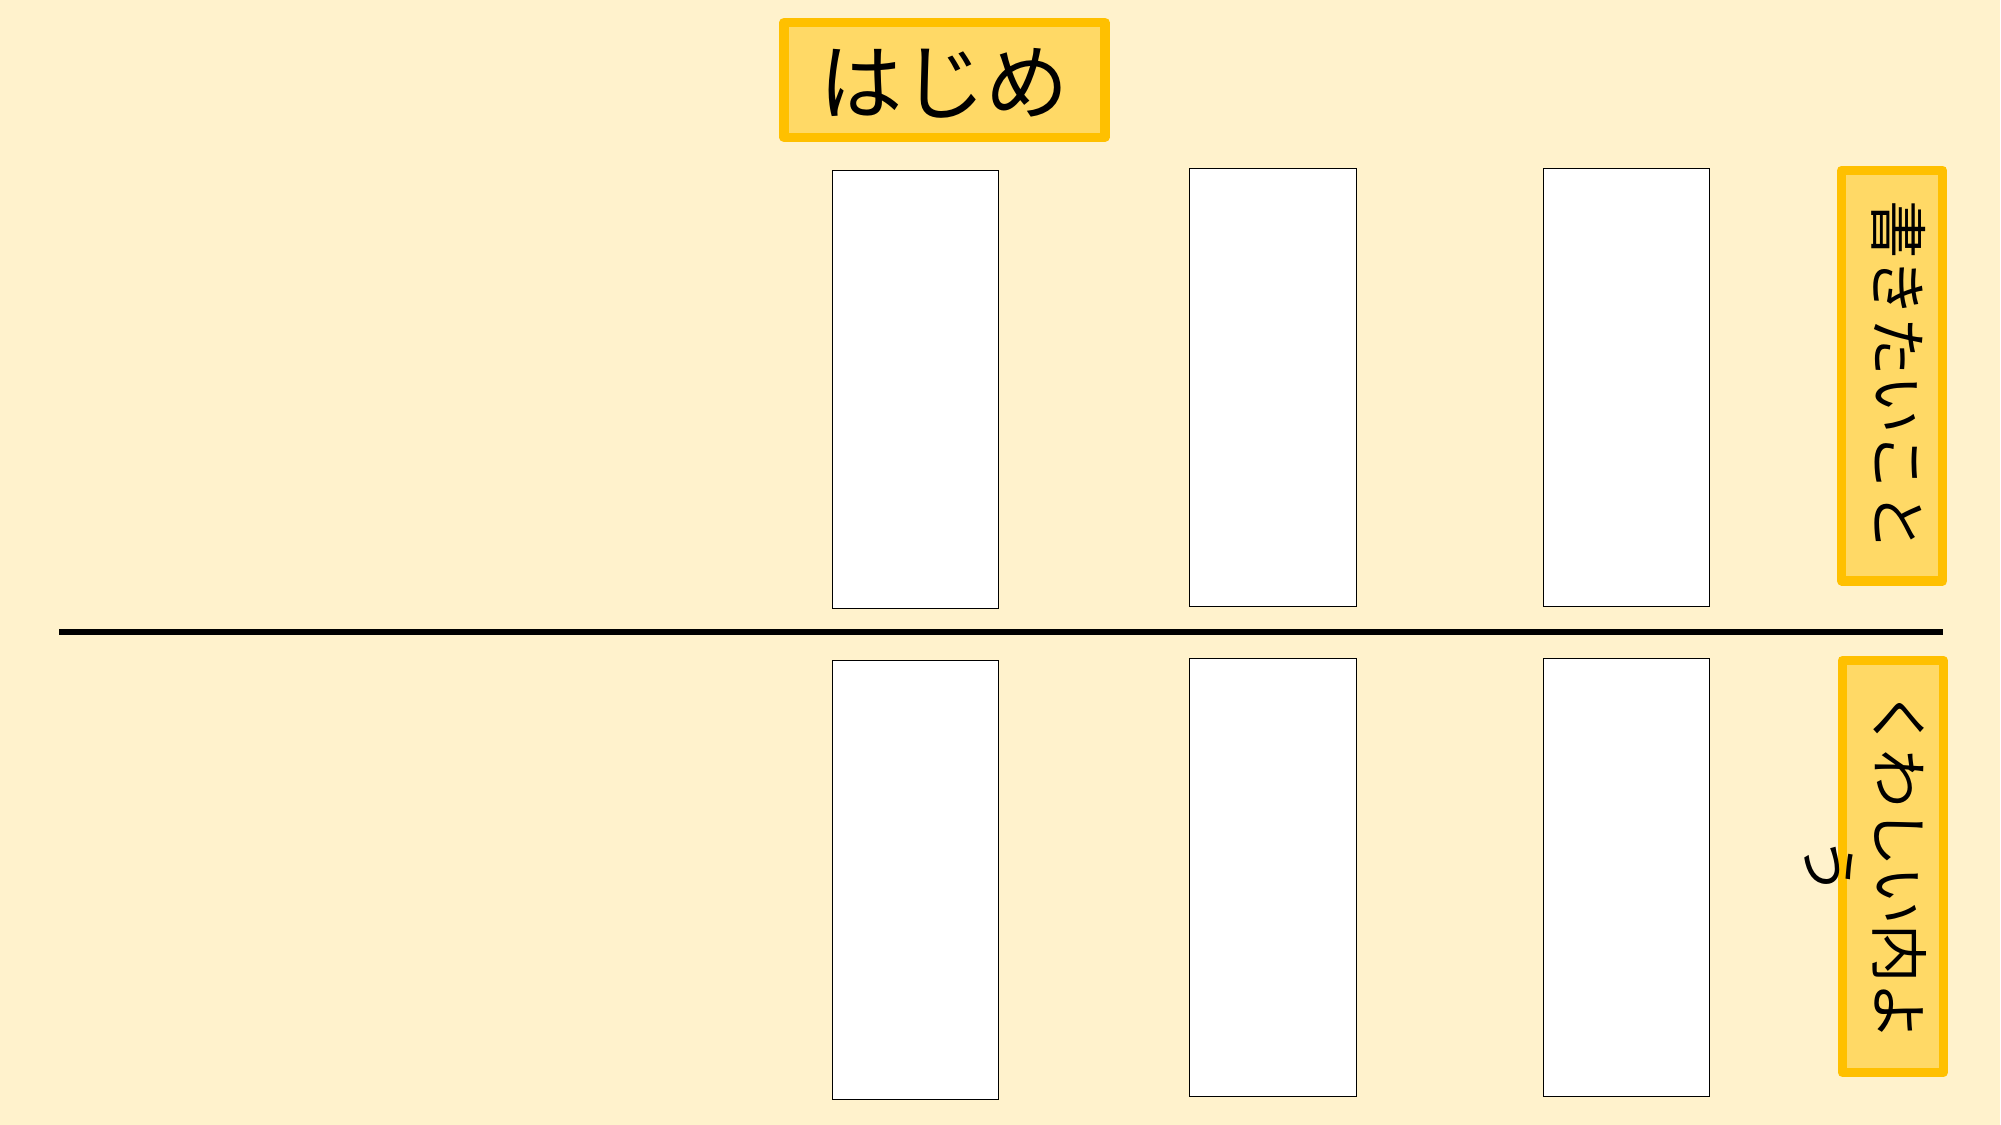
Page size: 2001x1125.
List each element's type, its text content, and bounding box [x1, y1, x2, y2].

text_box [1543, 658, 1710, 1097]
text_box はじめ [783, 22, 1105, 138]
text_box [1189, 658, 1357, 1097]
text_box [1189, 168, 1357, 607]
text_box [1543, 168, 1710, 607]
text_box [832, 660, 999, 1100]
text_box 書きたいこと [1841, 170, 1943, 581]
text_box [832, 170, 999, 609]
text_box くわしい内よう [1842, 660, 1944, 1073]
